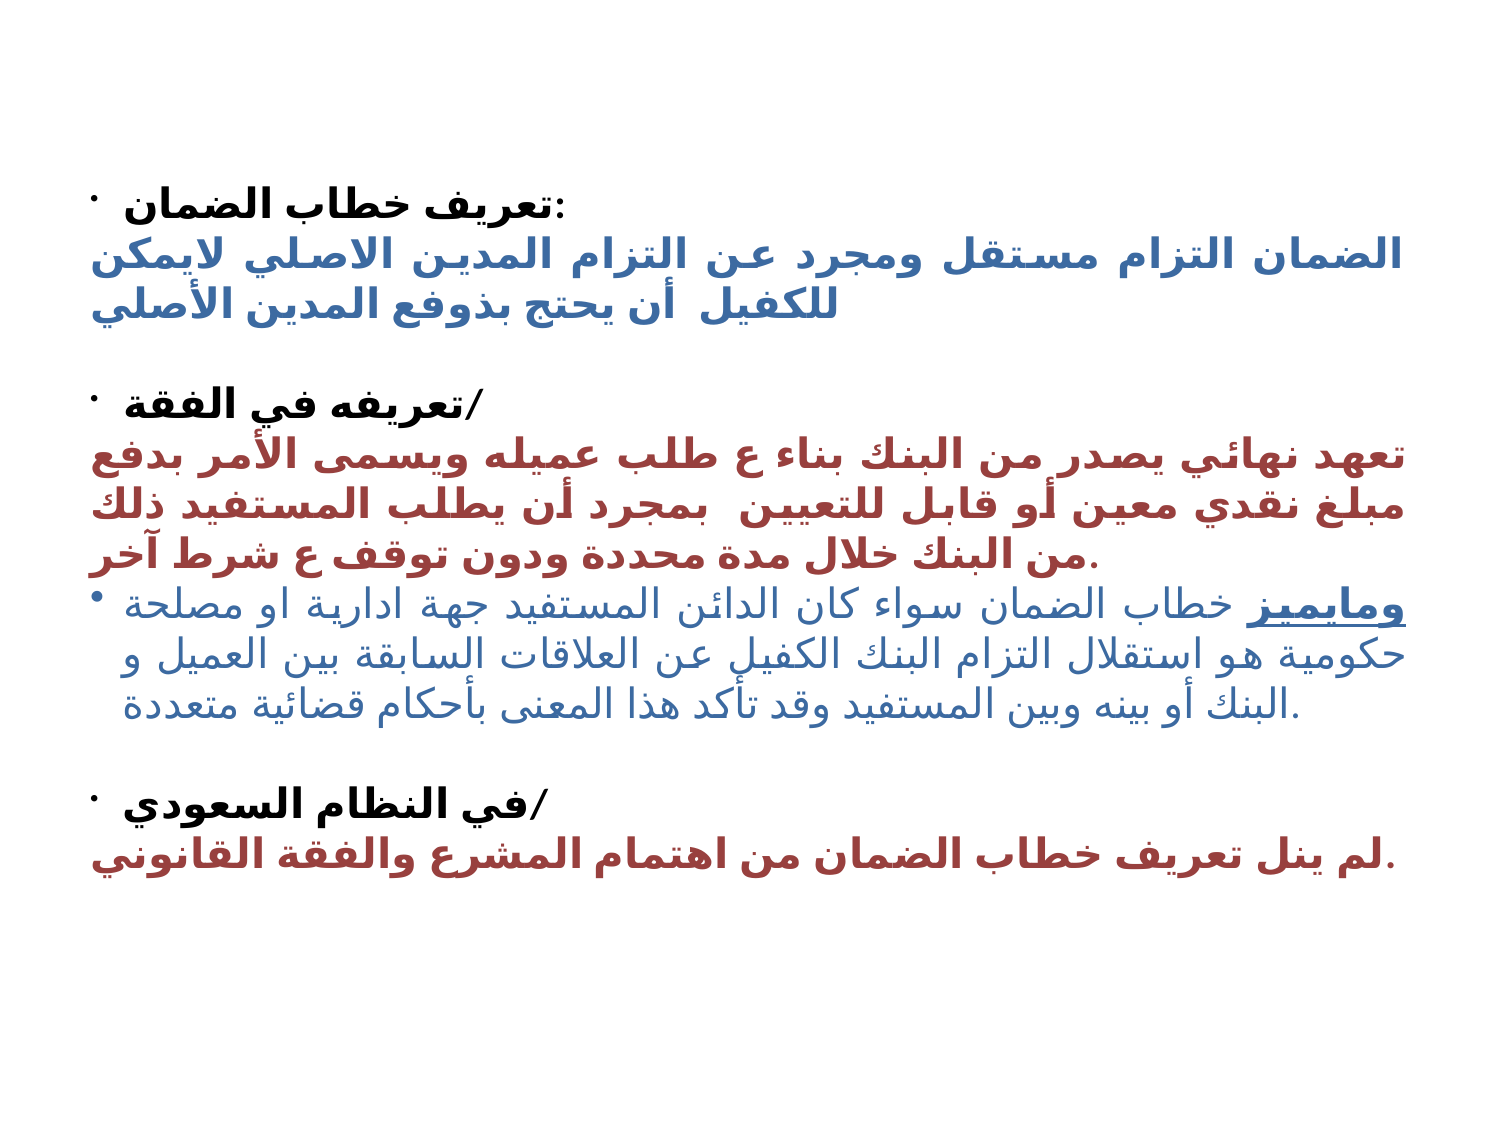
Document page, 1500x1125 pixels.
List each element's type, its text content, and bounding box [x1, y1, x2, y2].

list تعريف خطاب الضمان: الضمان التزام مستقل ومجرد عن التزام المدين الاصلي لايمكن للكفيل أن يحتج بذوفع المدين الأصلي تعريفه في الفقة/ تعهد نهائي يصدر من البنك بناء ع طلب عميله ويسمى الأمر بدفع مبلغ نقدي معين أو قابل للتعيين بمجرد أن يطلب المستفيد ذلك من البنك خلال مدة محددة ودون توقف ع شرط آخر. ومايميز خطاب الضمان سواء كان الدائن المستفيد جهة ادارية او مصلحة حكومية هو استقلال التزام البنك الكفيل عن العلاقات السابقة بين العميل و البنك أو بينه وبين المستفيد وقد تأكد هذا المعنى بأحكام قضائية متعددة. في النظام السعودي/ لم ينل تعريف خطاب الضمان من اهتمام المشرع والفقة القانوني. [75, 168, 1425, 1038]
